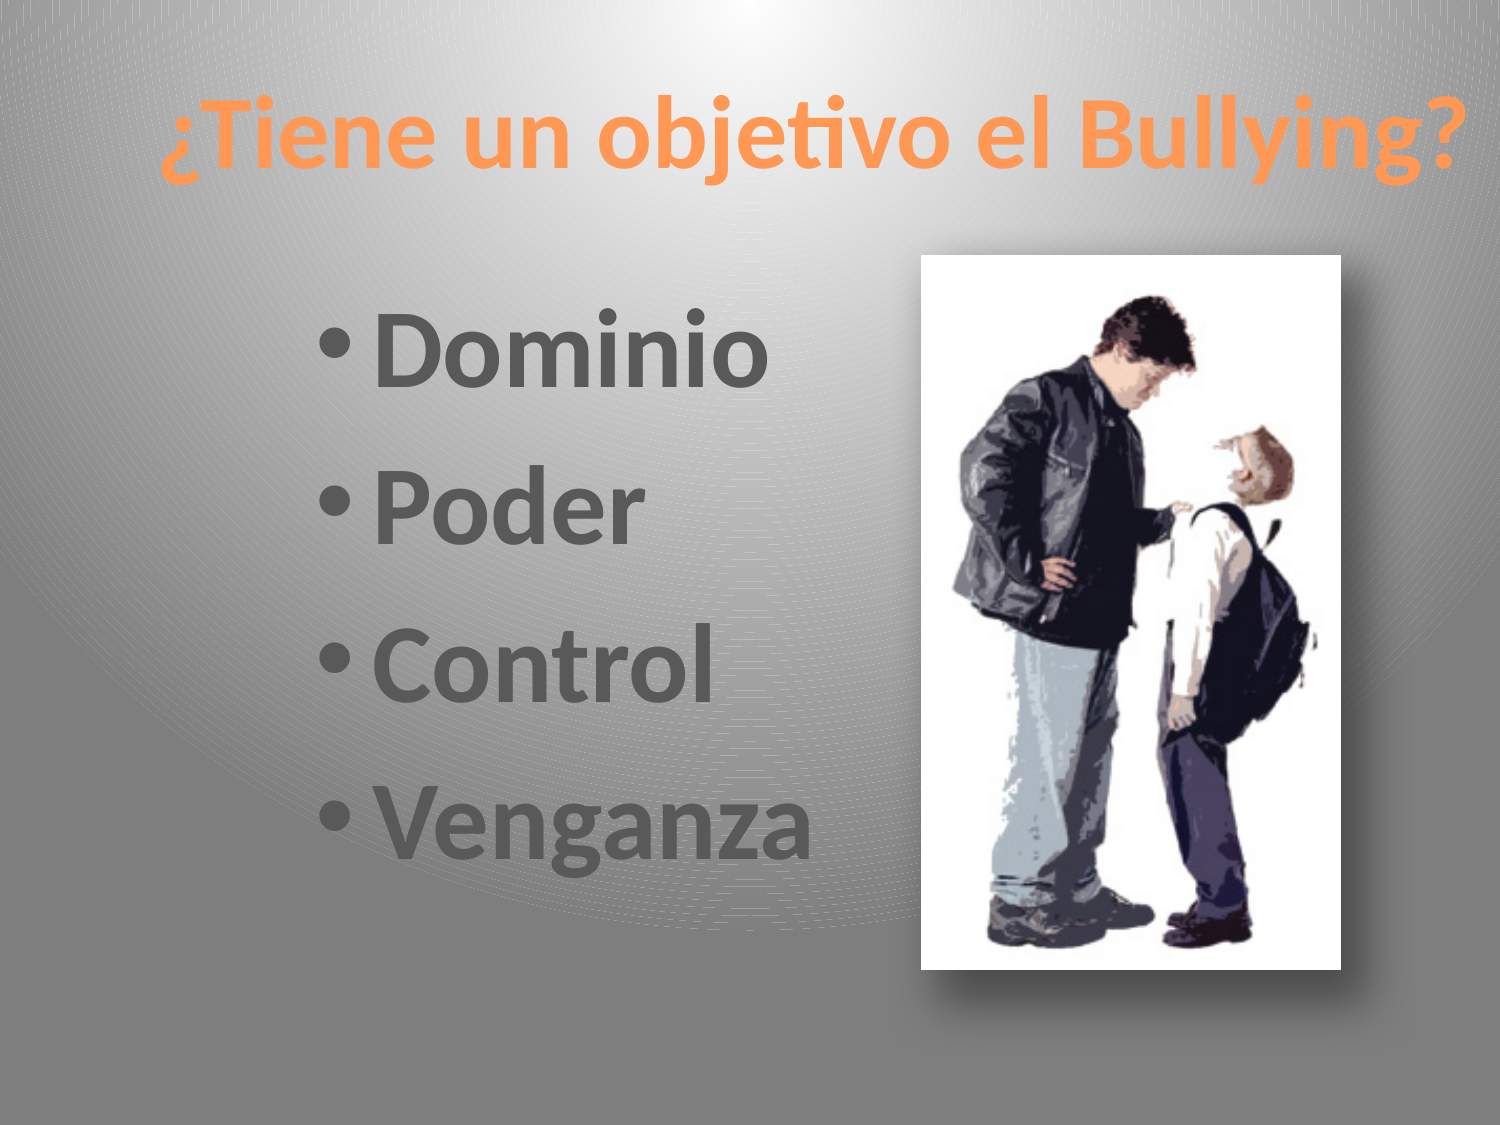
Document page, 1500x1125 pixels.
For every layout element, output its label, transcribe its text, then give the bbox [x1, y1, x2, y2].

picture [921, 255, 1341, 970]
text_box ¿Tiene un objetivo el Bullying? [141, 56, 1488, 197]
text_box Dominio Poder Control Venganza [301, 267, 912, 696]
